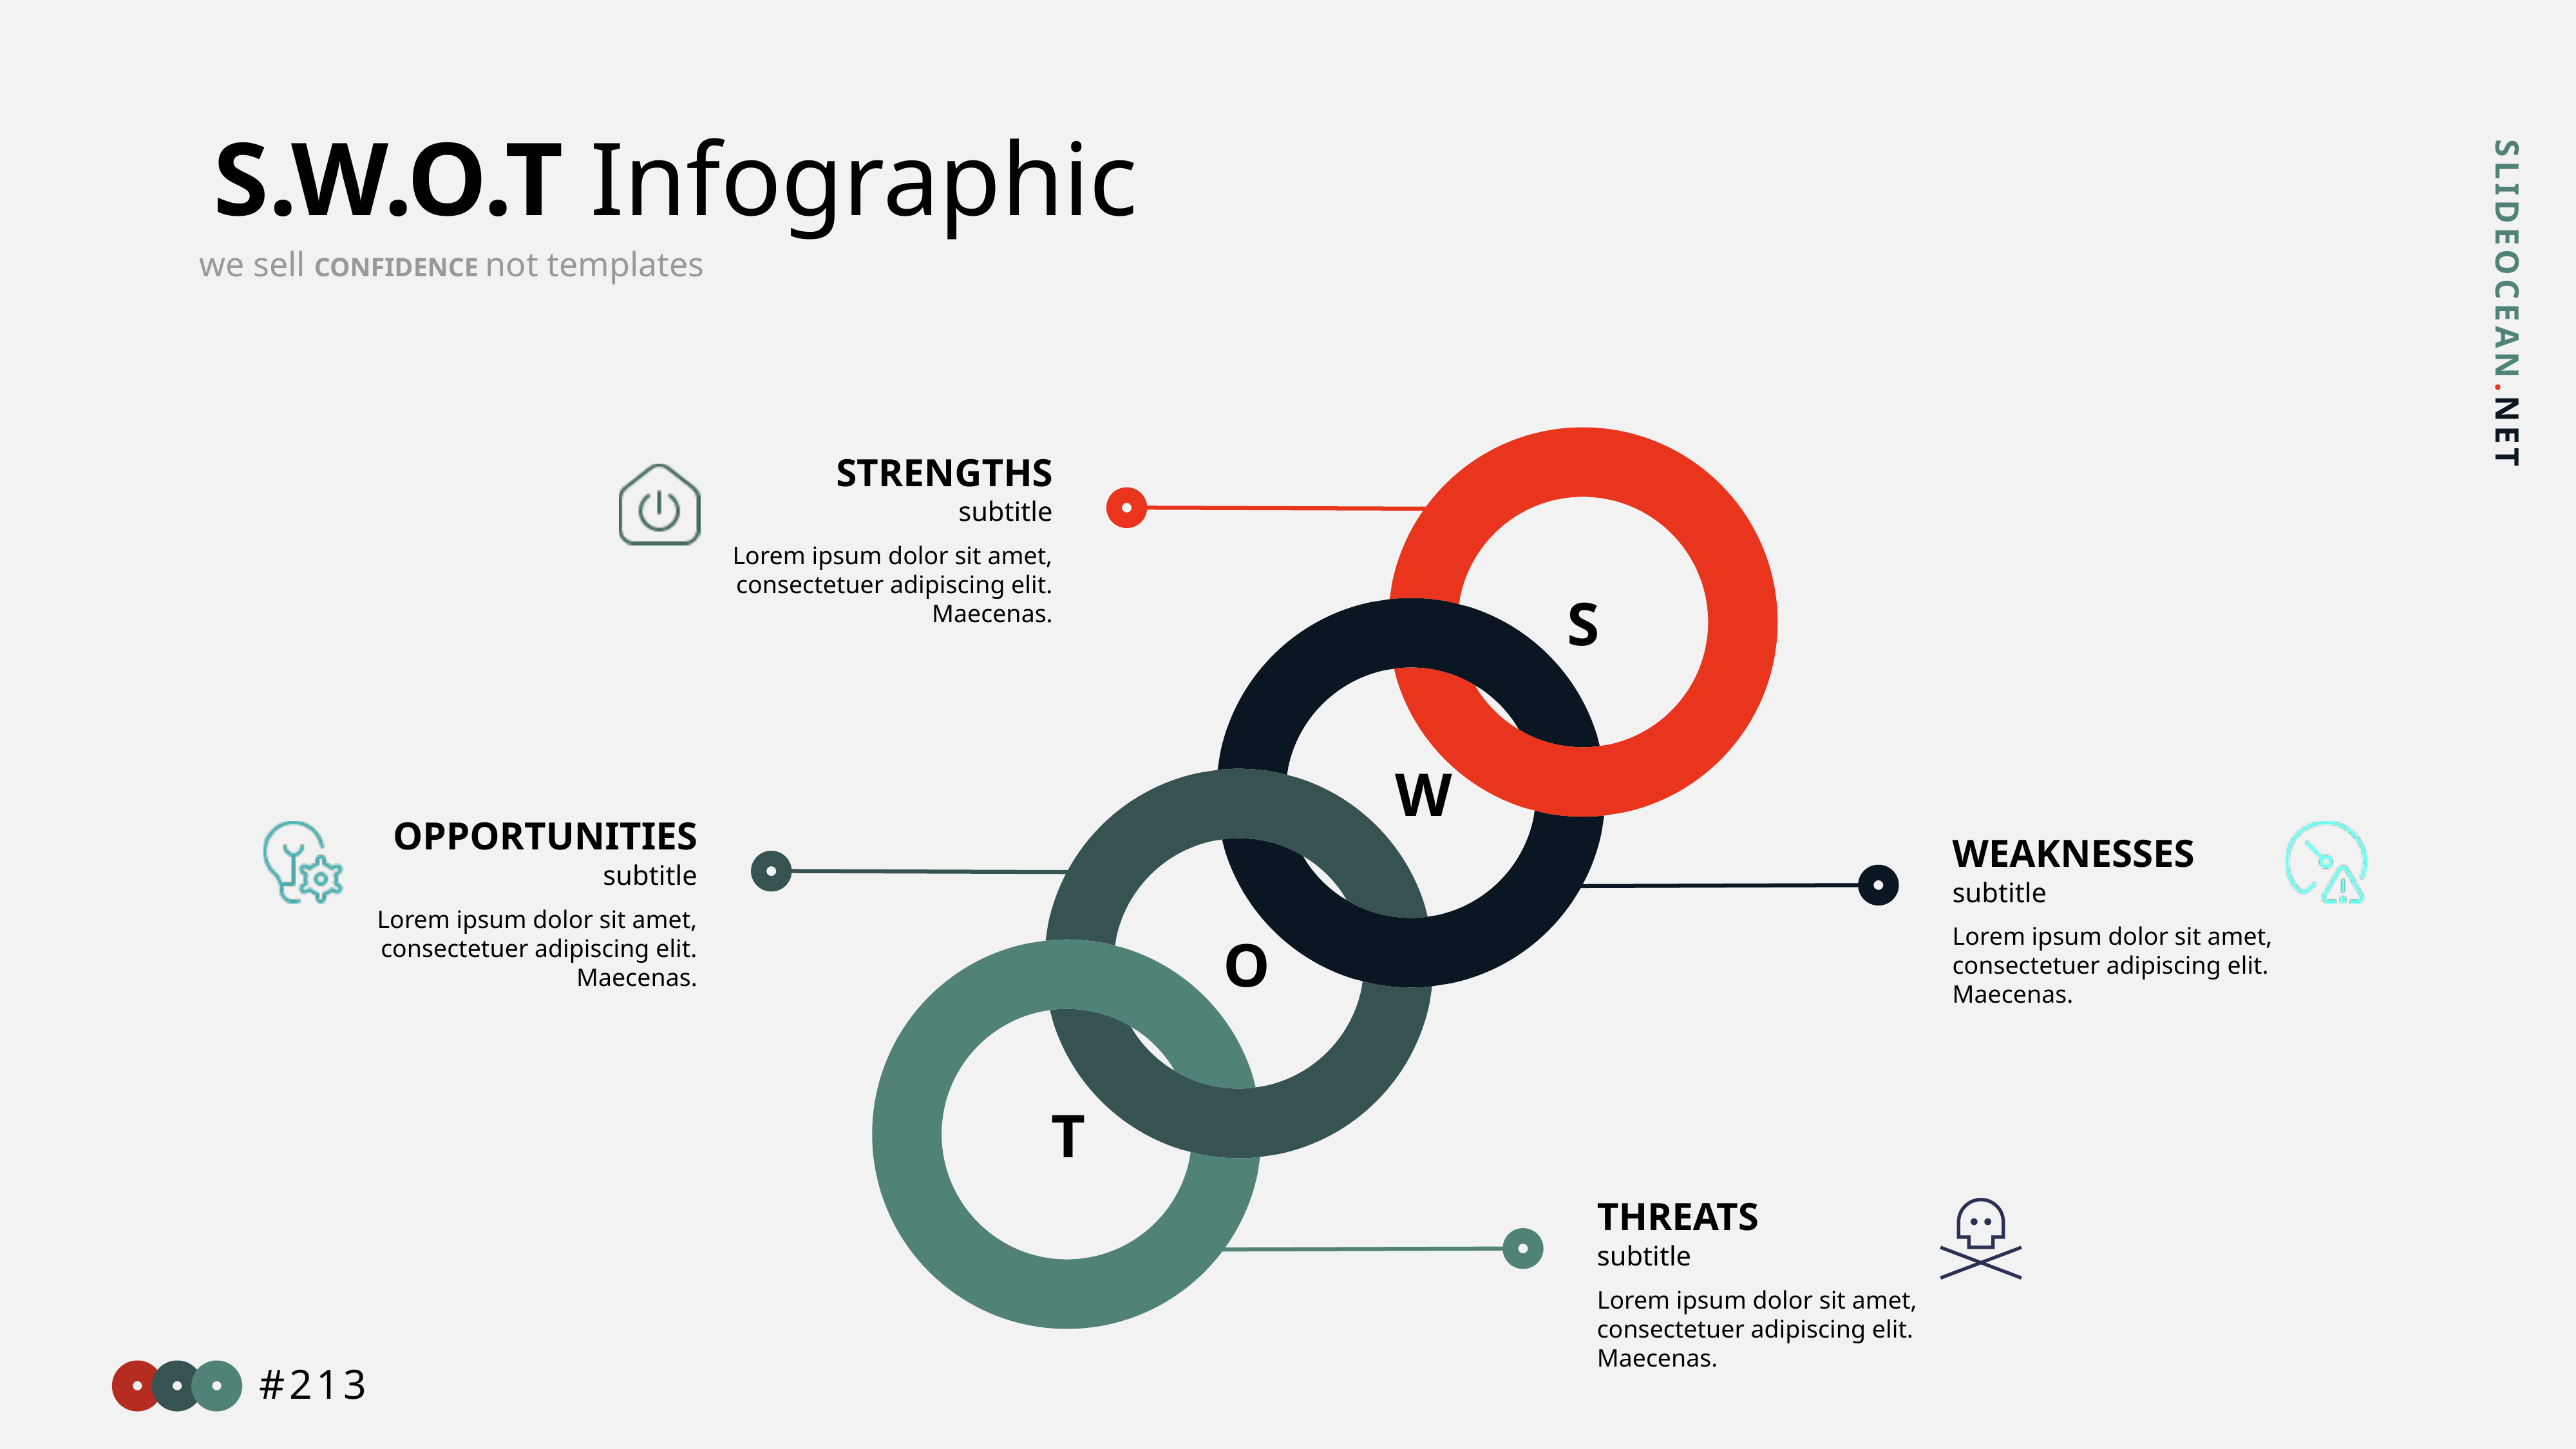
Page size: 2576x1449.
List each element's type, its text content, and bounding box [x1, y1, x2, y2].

text_box O [1213, 923, 1264, 1004]
text_box S.W.O.T Infographic [204, 110, 1148, 241]
text_box S [1557, 582, 1608, 663]
text_box [1217, 598, 1601, 774]
text_box [1388, 426, 1779, 818]
picture [618, 464, 701, 546]
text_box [1202, 1227, 1544, 1269]
text_box [1045, 768, 1429, 945]
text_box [1942, 824, 2297, 1015]
text_box W [1385, 752, 1436, 833]
picture [263, 821, 345, 904]
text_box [1106, 487, 1448, 529]
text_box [320, 806, 708, 998]
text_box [1557, 864, 1900, 906]
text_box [675, 443, 1063, 634]
text_box we sell CONFIDENCE not templates [189, 238, 714, 288]
text_box T [1041, 1094, 1092, 1175]
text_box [1587, 1187, 1941, 1378]
text_box #213 [259, 1359, 402, 1408]
picture [2285, 821, 2368, 904]
text_box [1049, 980, 1434, 1158]
text_box [1221, 811, 1605, 987]
text_box [871, 938, 1262, 1331]
picture [1940, 1197, 2022, 1280]
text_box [750, 850, 1093, 892]
